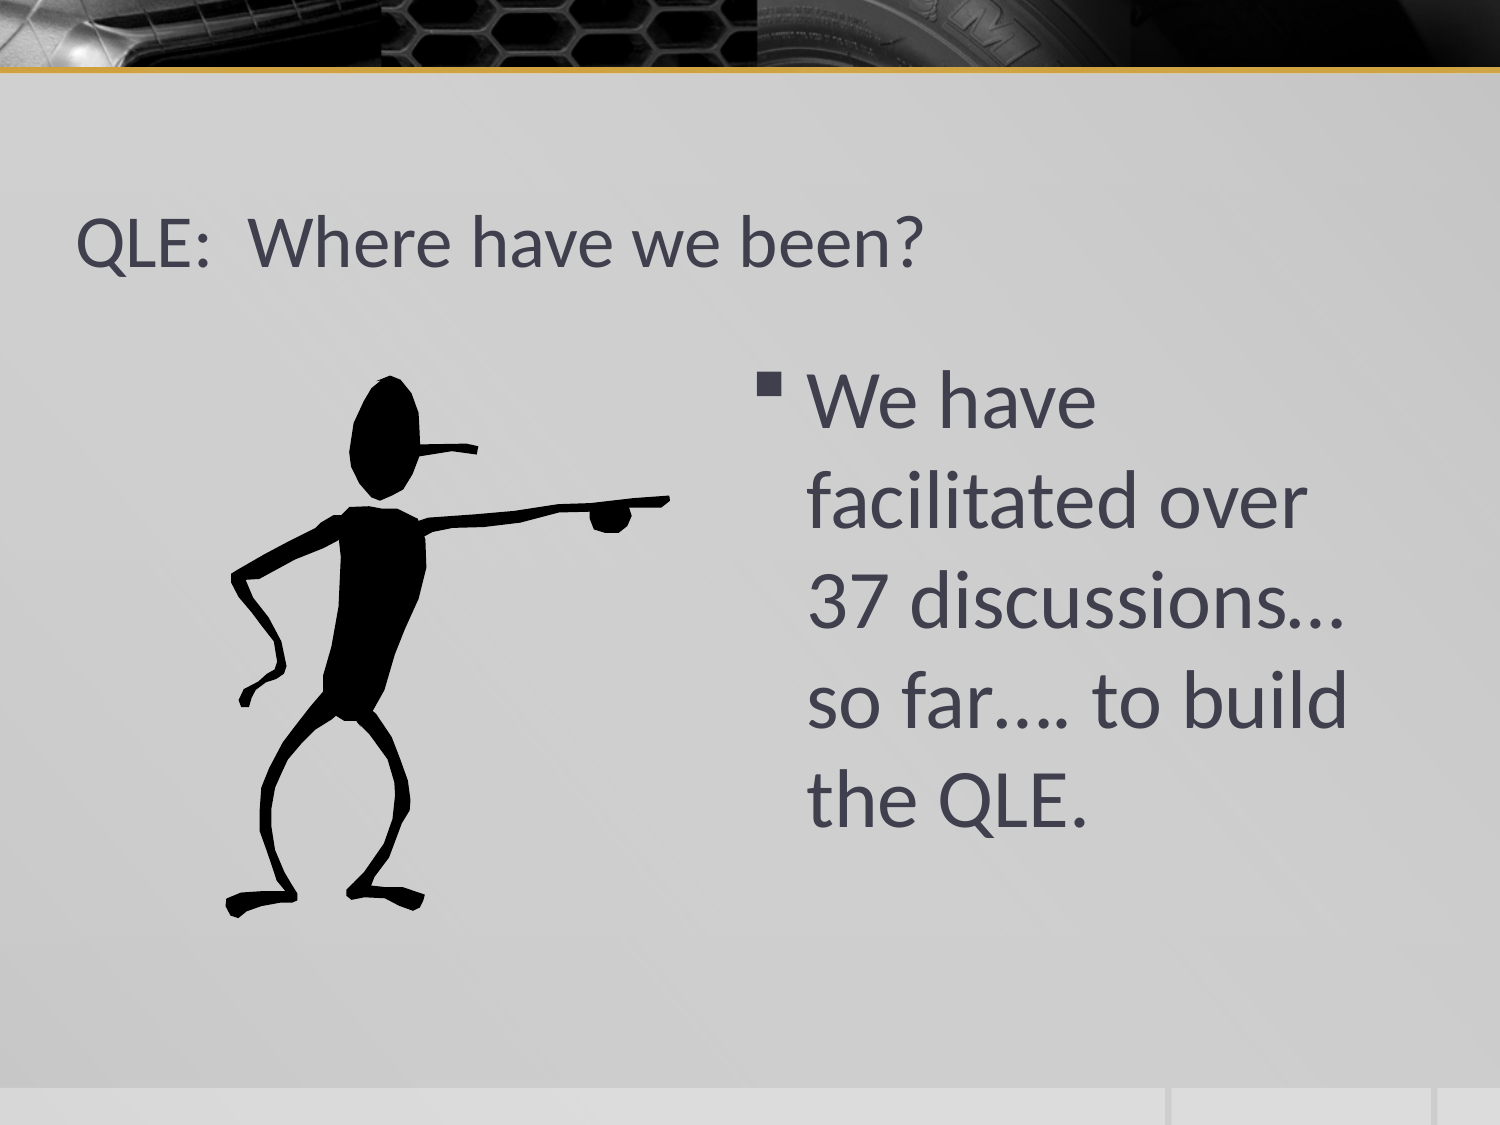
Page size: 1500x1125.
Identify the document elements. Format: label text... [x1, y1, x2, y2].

picture [0, 0, 1500, 67]
title QLE: Where have we been? [75, 162, 1425, 313]
list We have facilitated over 37 discussions… so far…. to build the QLE. [750, 337, 1413, 1013]
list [224, 374, 671, 919]
